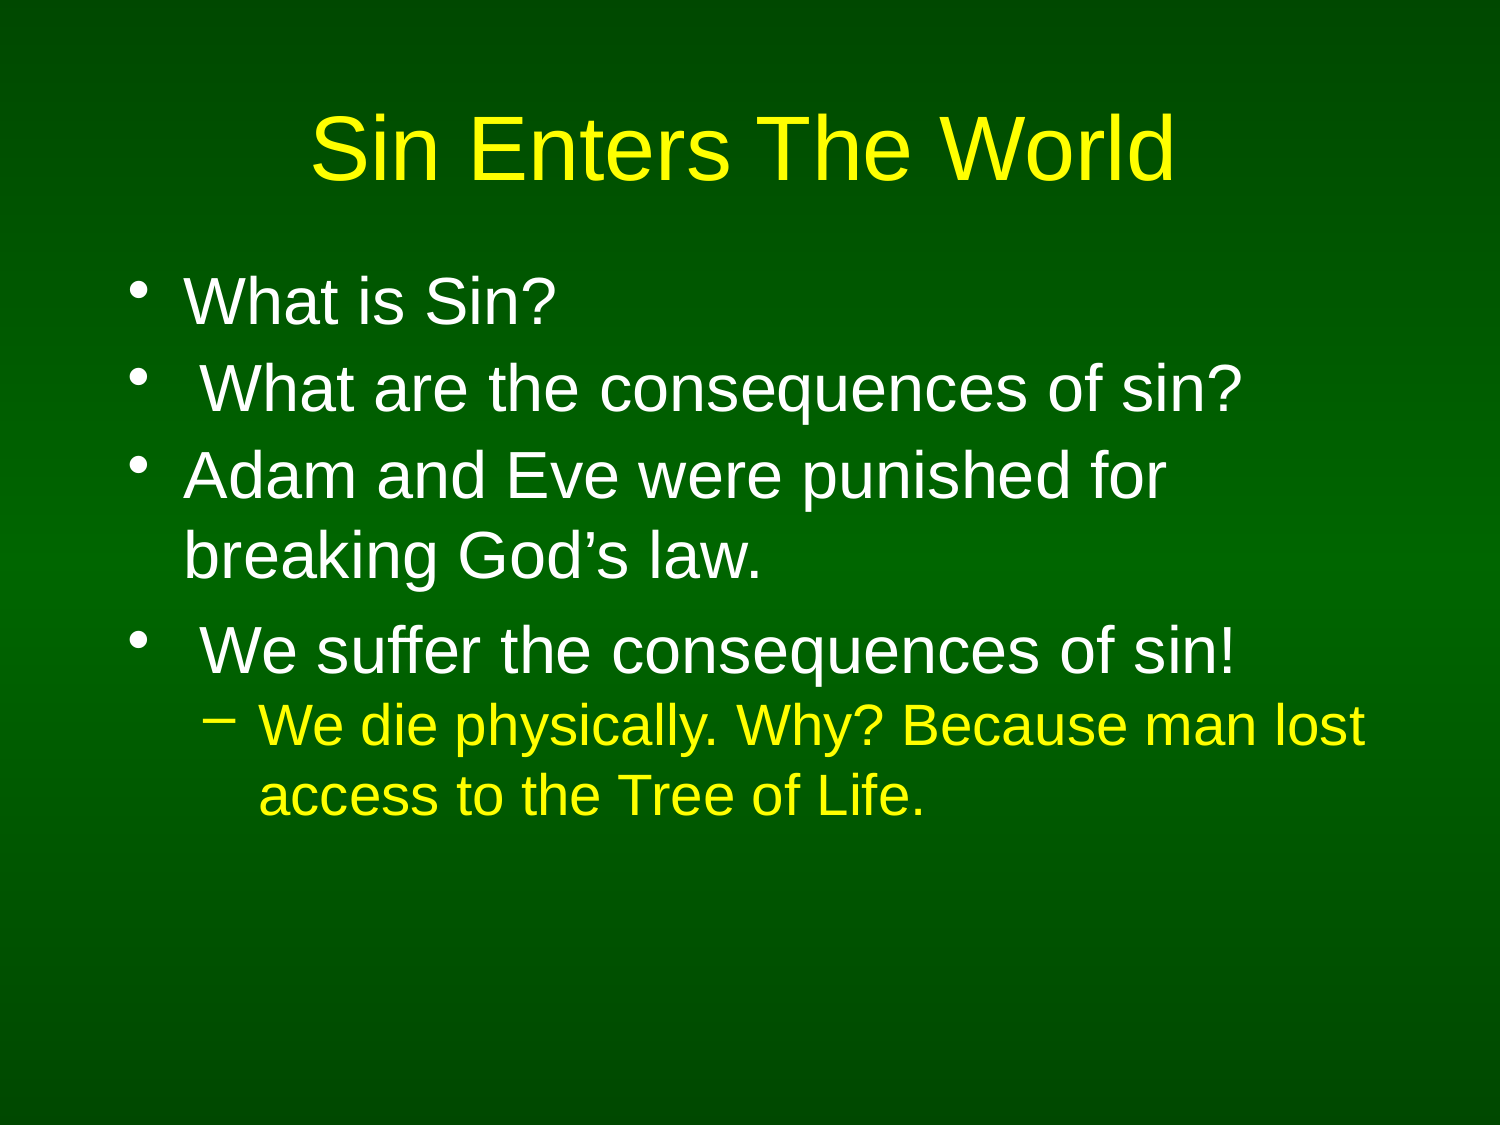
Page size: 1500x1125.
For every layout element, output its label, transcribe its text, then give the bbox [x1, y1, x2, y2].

list What is Sin? [112, 249, 1450, 338]
title Sin Enters The World [50, 50, 1438, 238]
text_box What are the consequences of sin? [112, 337, 1413, 424]
text_box Adam and Eve were punished for breaking God’s law. [112, 424, 1413, 599]
text_box We suffer the consequences of sin! We die physically. Why? Because man lost access to the Tree of Life. [112, 599, 1413, 835]
